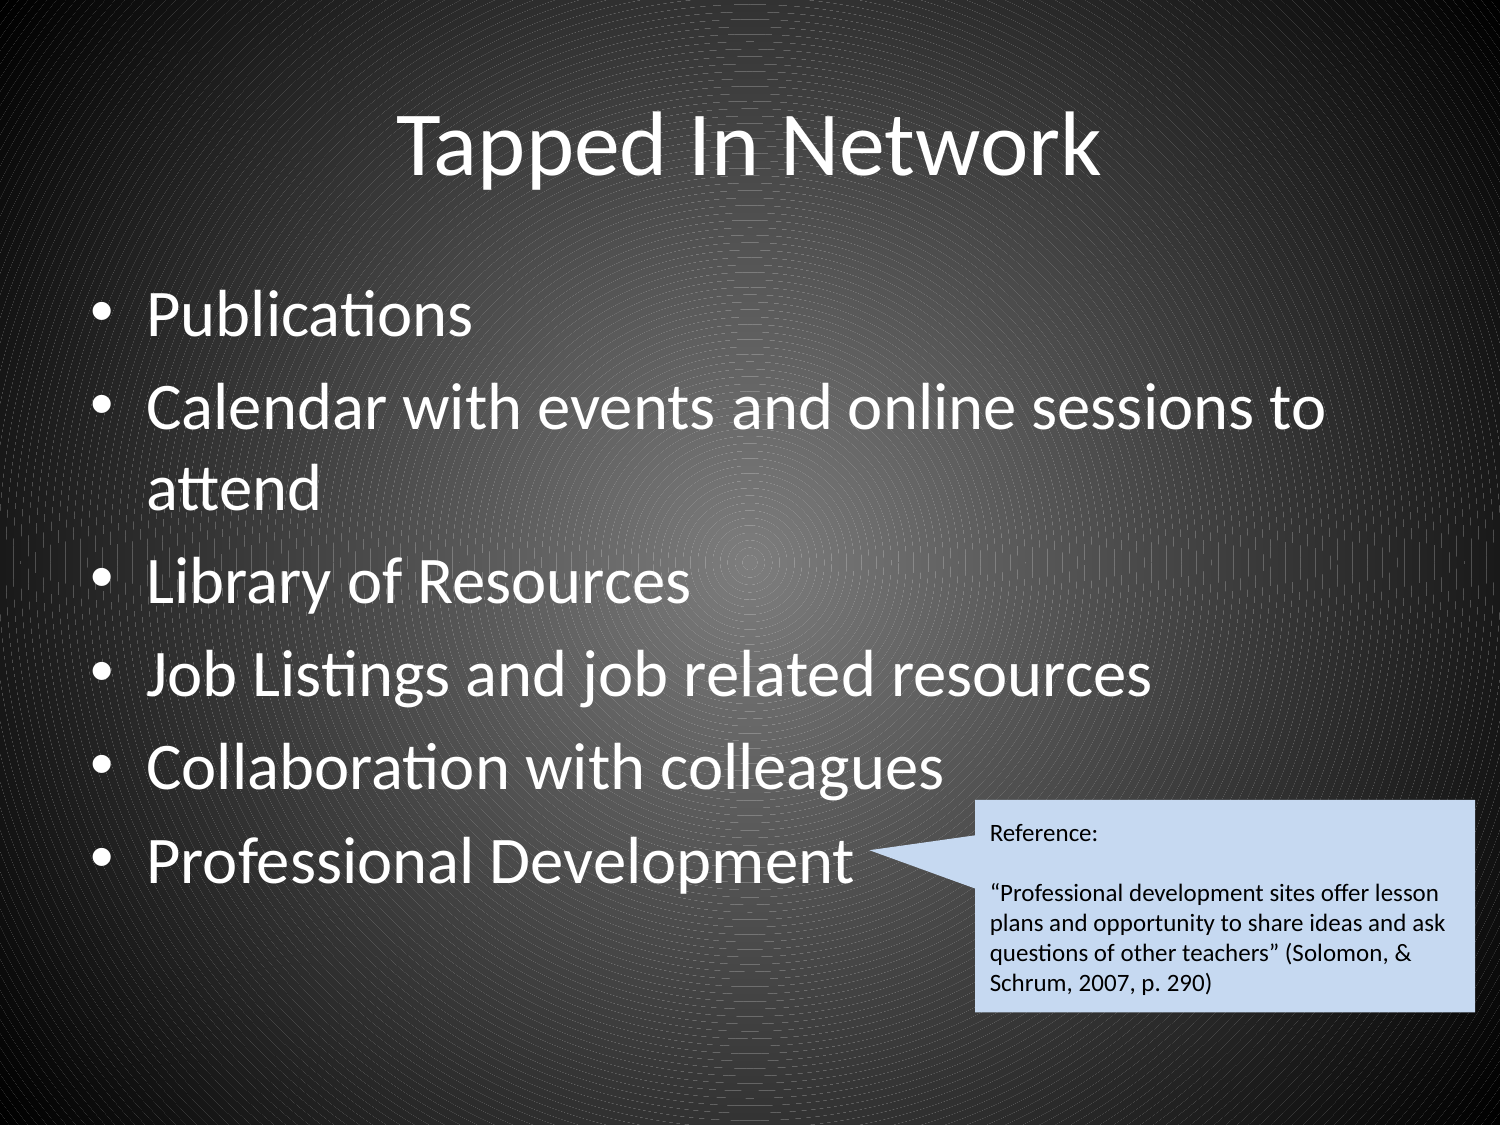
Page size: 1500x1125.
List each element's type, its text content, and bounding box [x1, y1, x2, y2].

title Tapped In Network [75, 45, 1425, 233]
list Publications Calendar with events and online sessions to attend Library of Resources Job Listings and job related resources Collaboration with colleagues Professional Development [75, 262, 1425, 1005]
text_box Reference: “Professional development sites offer lesson plans and opportunity to share ideas and ask questions of other teachers” (Solomon, & Schrum, 2007, p. 290) [867, 797, 1478, 1015]
